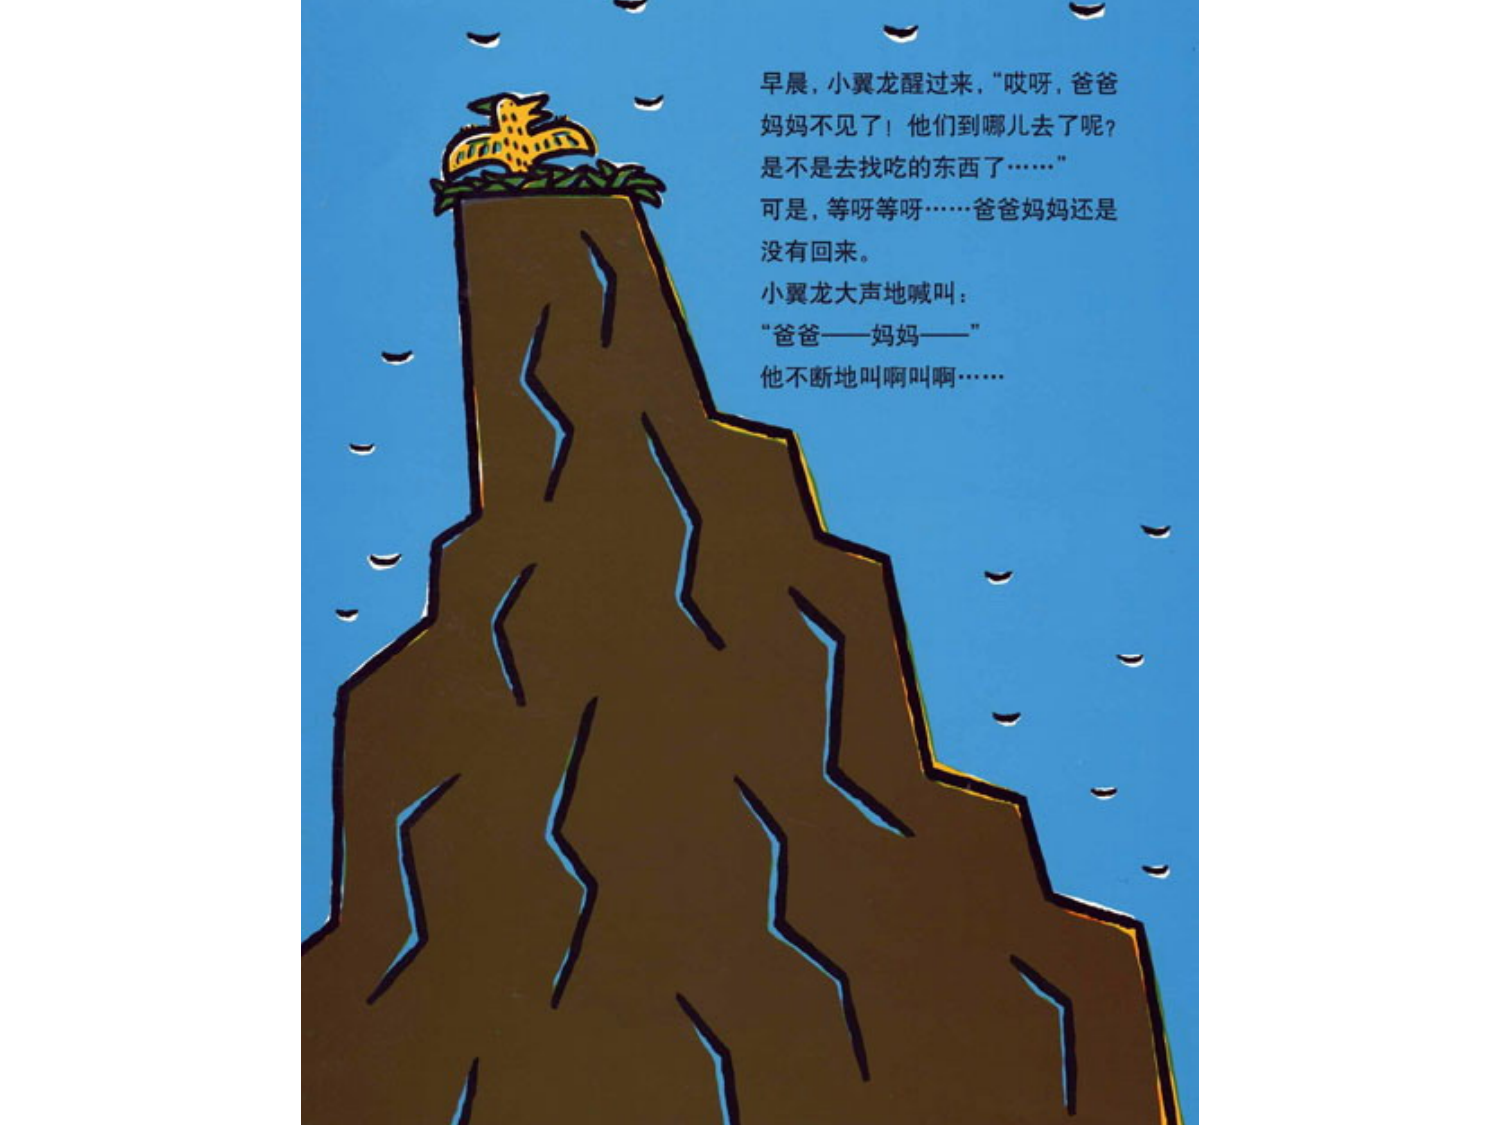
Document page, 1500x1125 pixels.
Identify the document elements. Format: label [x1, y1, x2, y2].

picture [300, 0, 1200, 1125]
